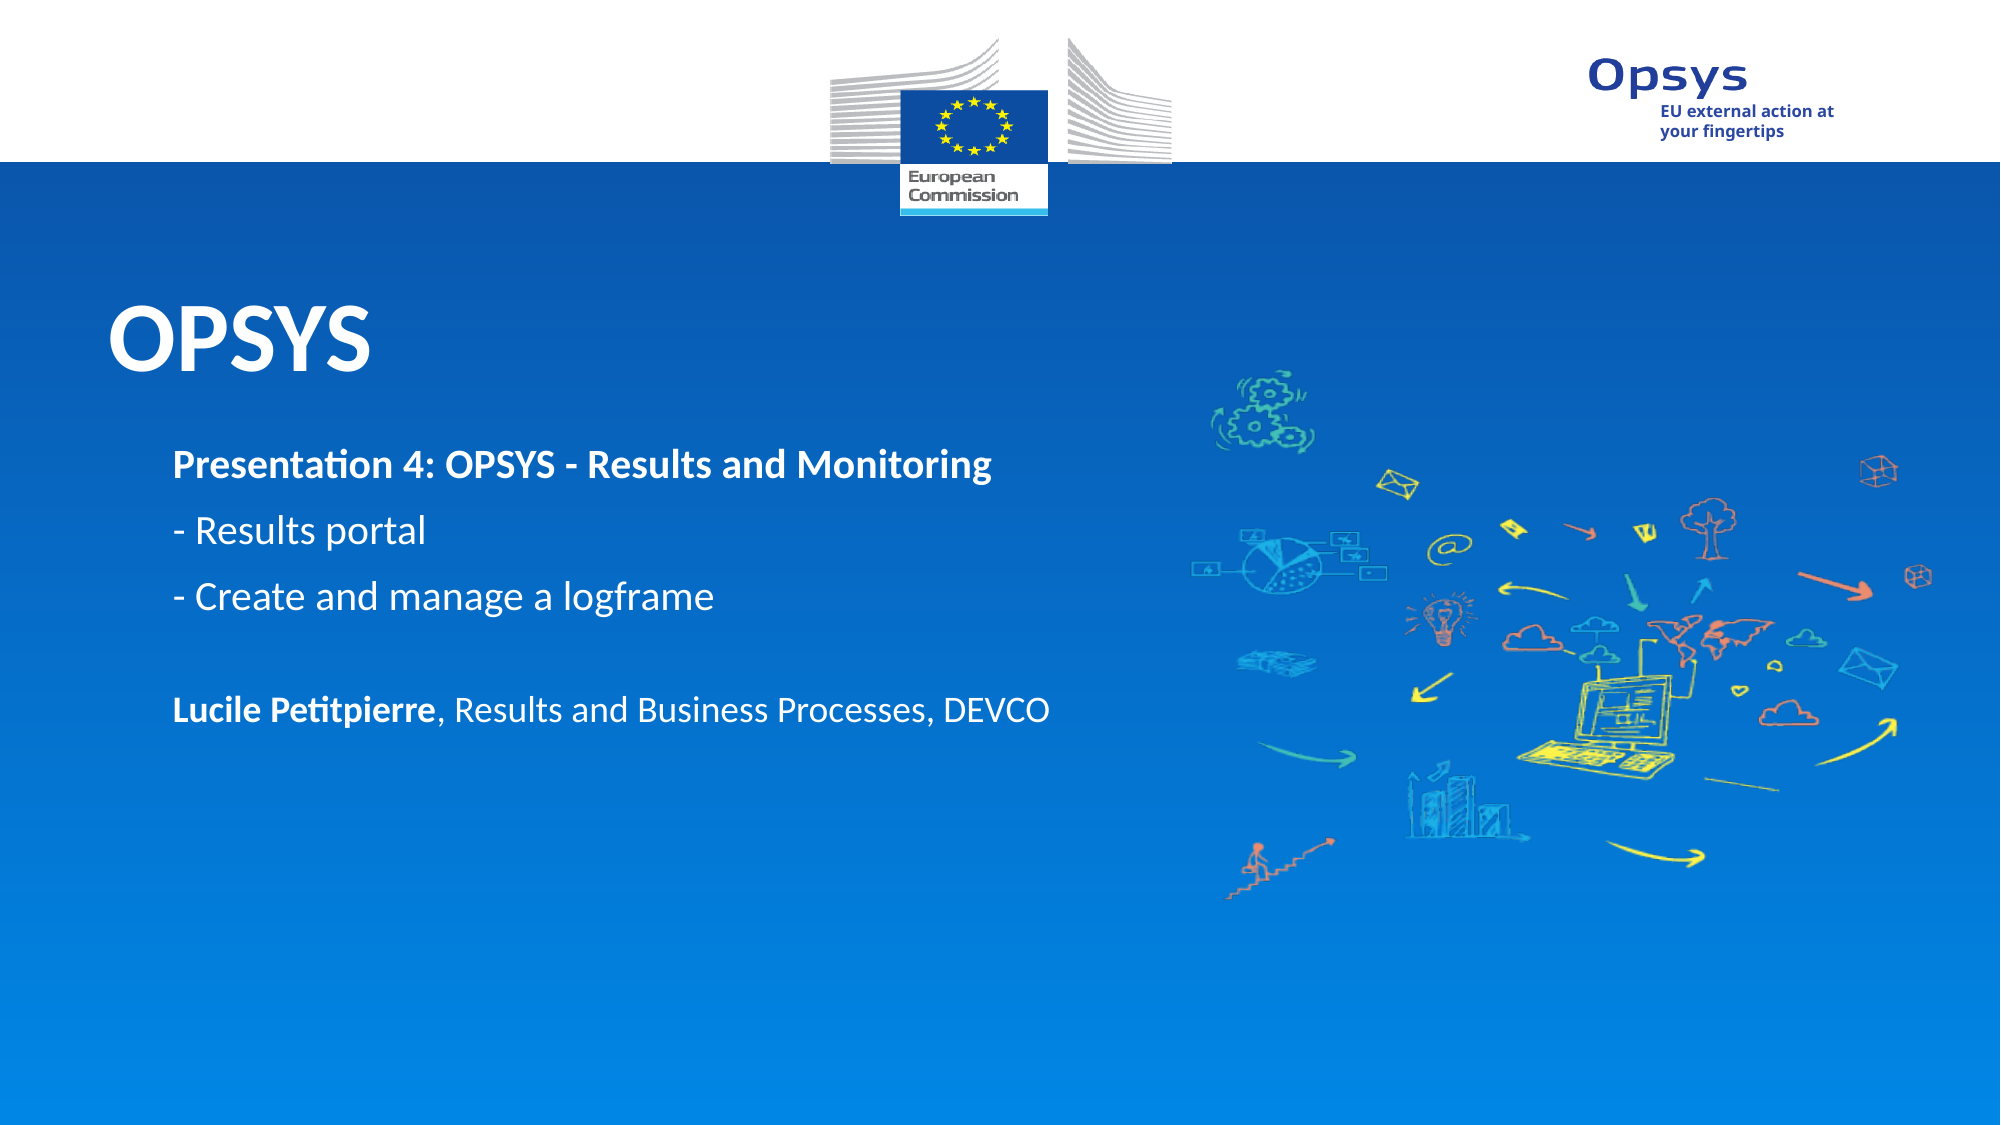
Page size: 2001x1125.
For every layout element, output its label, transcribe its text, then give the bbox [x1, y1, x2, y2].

subtitle Presentation 4: OPSYS - Results and Monitoring - Results portal - Create and manage a logframe Lucile Petitpierre, Results and Business Processes, DEVCO [157, 435, 1237, 756]
text_box OPSYS [93, 264, 1206, 399]
picture [1150, 355, 1993, 917]
picture [1524, 0, 2000, 102]
picture [818, 0, 1182, 256]
